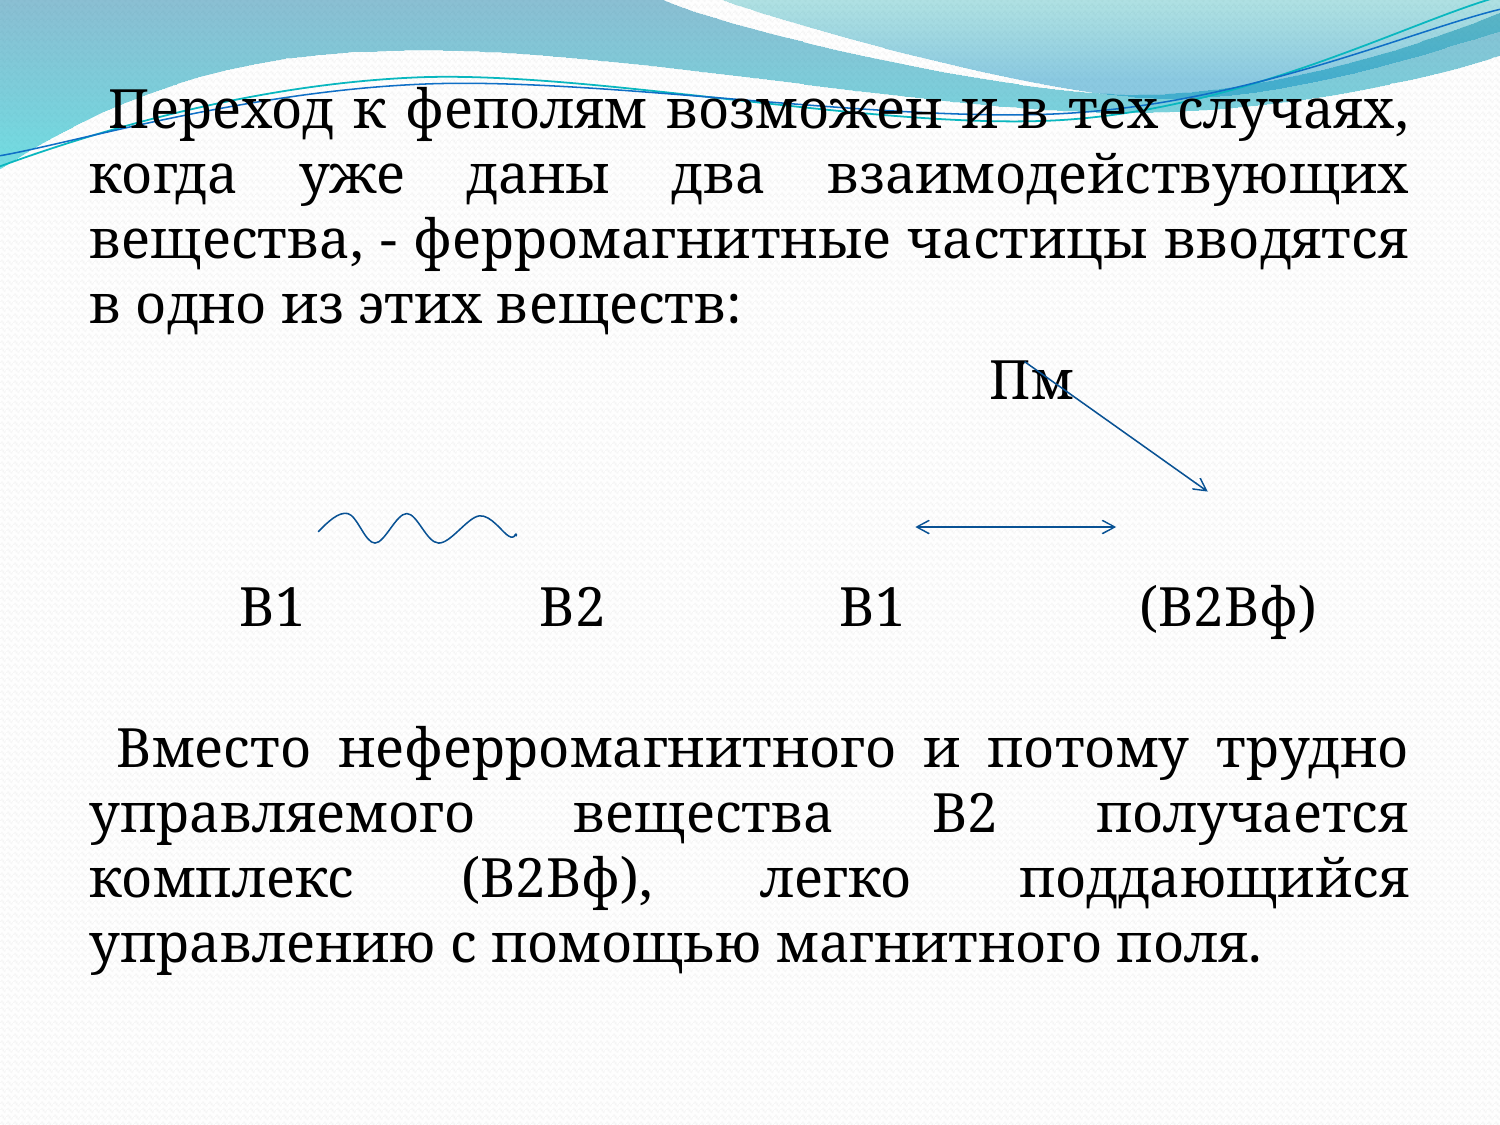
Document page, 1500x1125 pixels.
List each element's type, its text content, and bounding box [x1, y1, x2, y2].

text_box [1024, 361, 1208, 492]
list Переход к феполям возможен и в тех случаях, когда уже даны два взаимодействующих вещества, - ферромагнитные частицы вводятся в одно из этих веществ: Пм В1 В2 В1 (В2Вф) Вместо неферромагнитного и потому трудно управляемого вещества В2 получается комплекс (В2Вф), легко поддающийся управлению с помощью магнитного поля. [75, 66, 1425, 1005]
text_box [317, 512, 518, 544]
